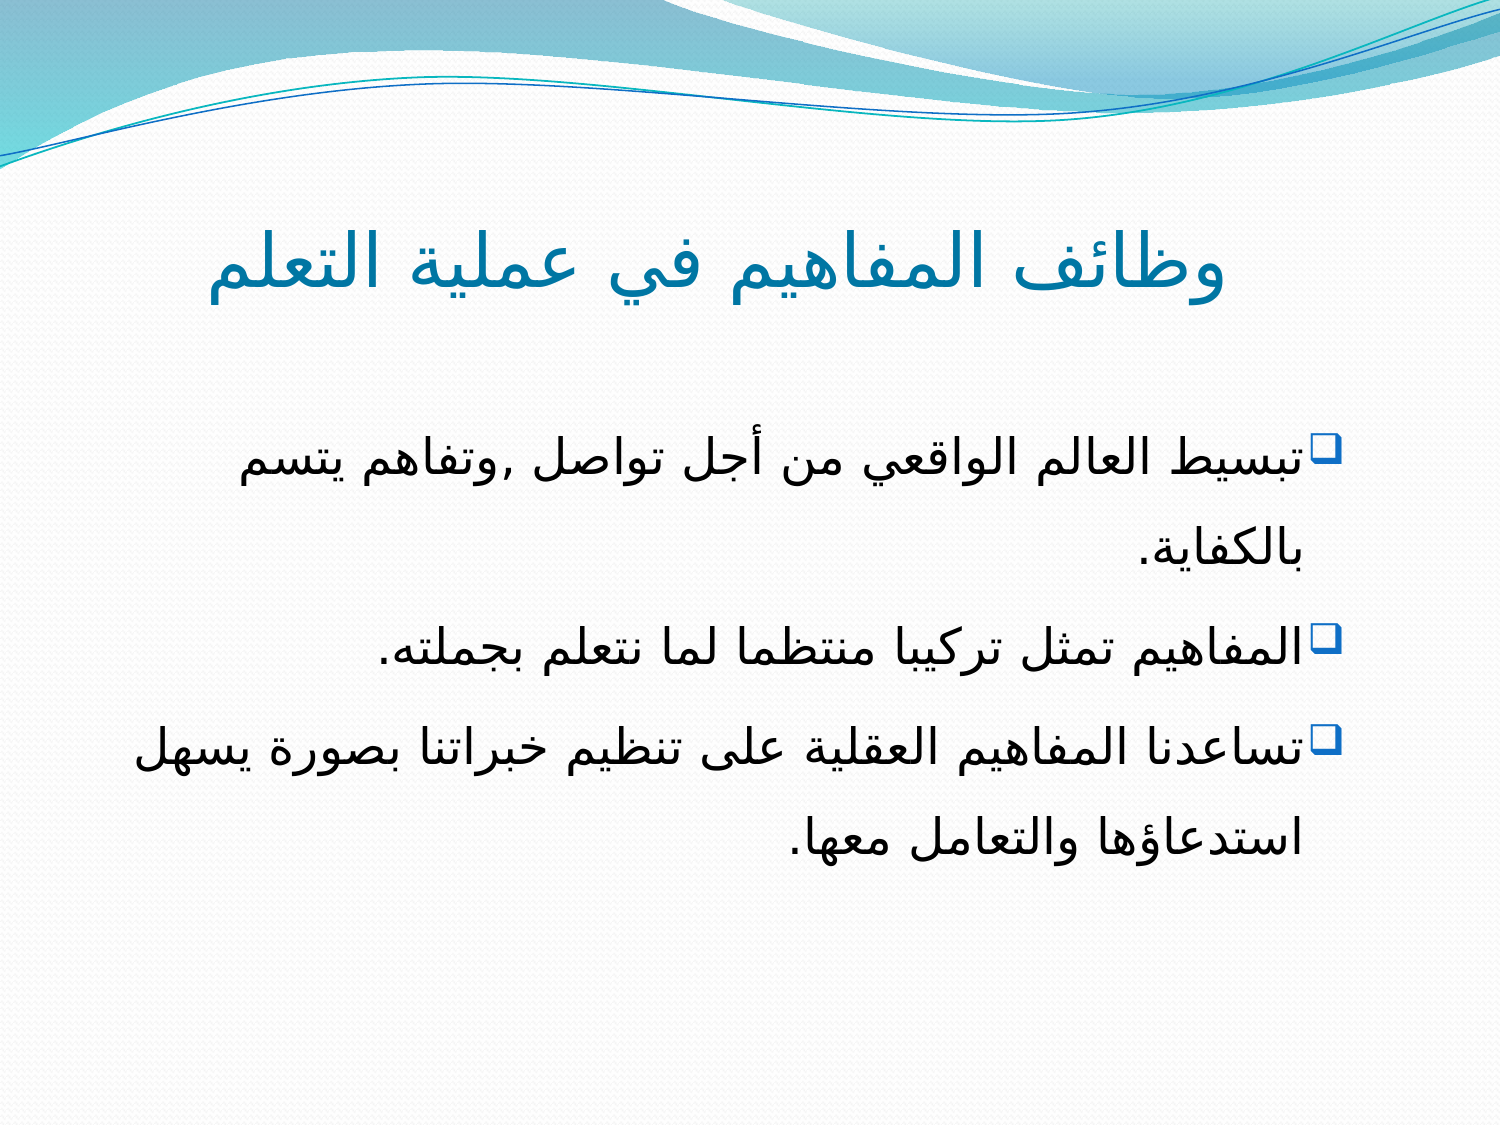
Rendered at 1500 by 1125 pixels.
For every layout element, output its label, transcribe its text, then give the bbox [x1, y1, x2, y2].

title وظائف المفاهيم في عملية التعلم [75, 115, 1425, 303]
list تبسيط العالم الواقعي من أجل تواصل ,وتفاهم يتسم بالكفاية. المفاهيم تمثل تركيبا منتظما لما نتعلم بجملته. تساعدنا المفاهيم العقلية على تنظيم خبراتنا بصورة يسهل استدعاؤها والتعامل معها. [75, 317, 1425, 1038]
